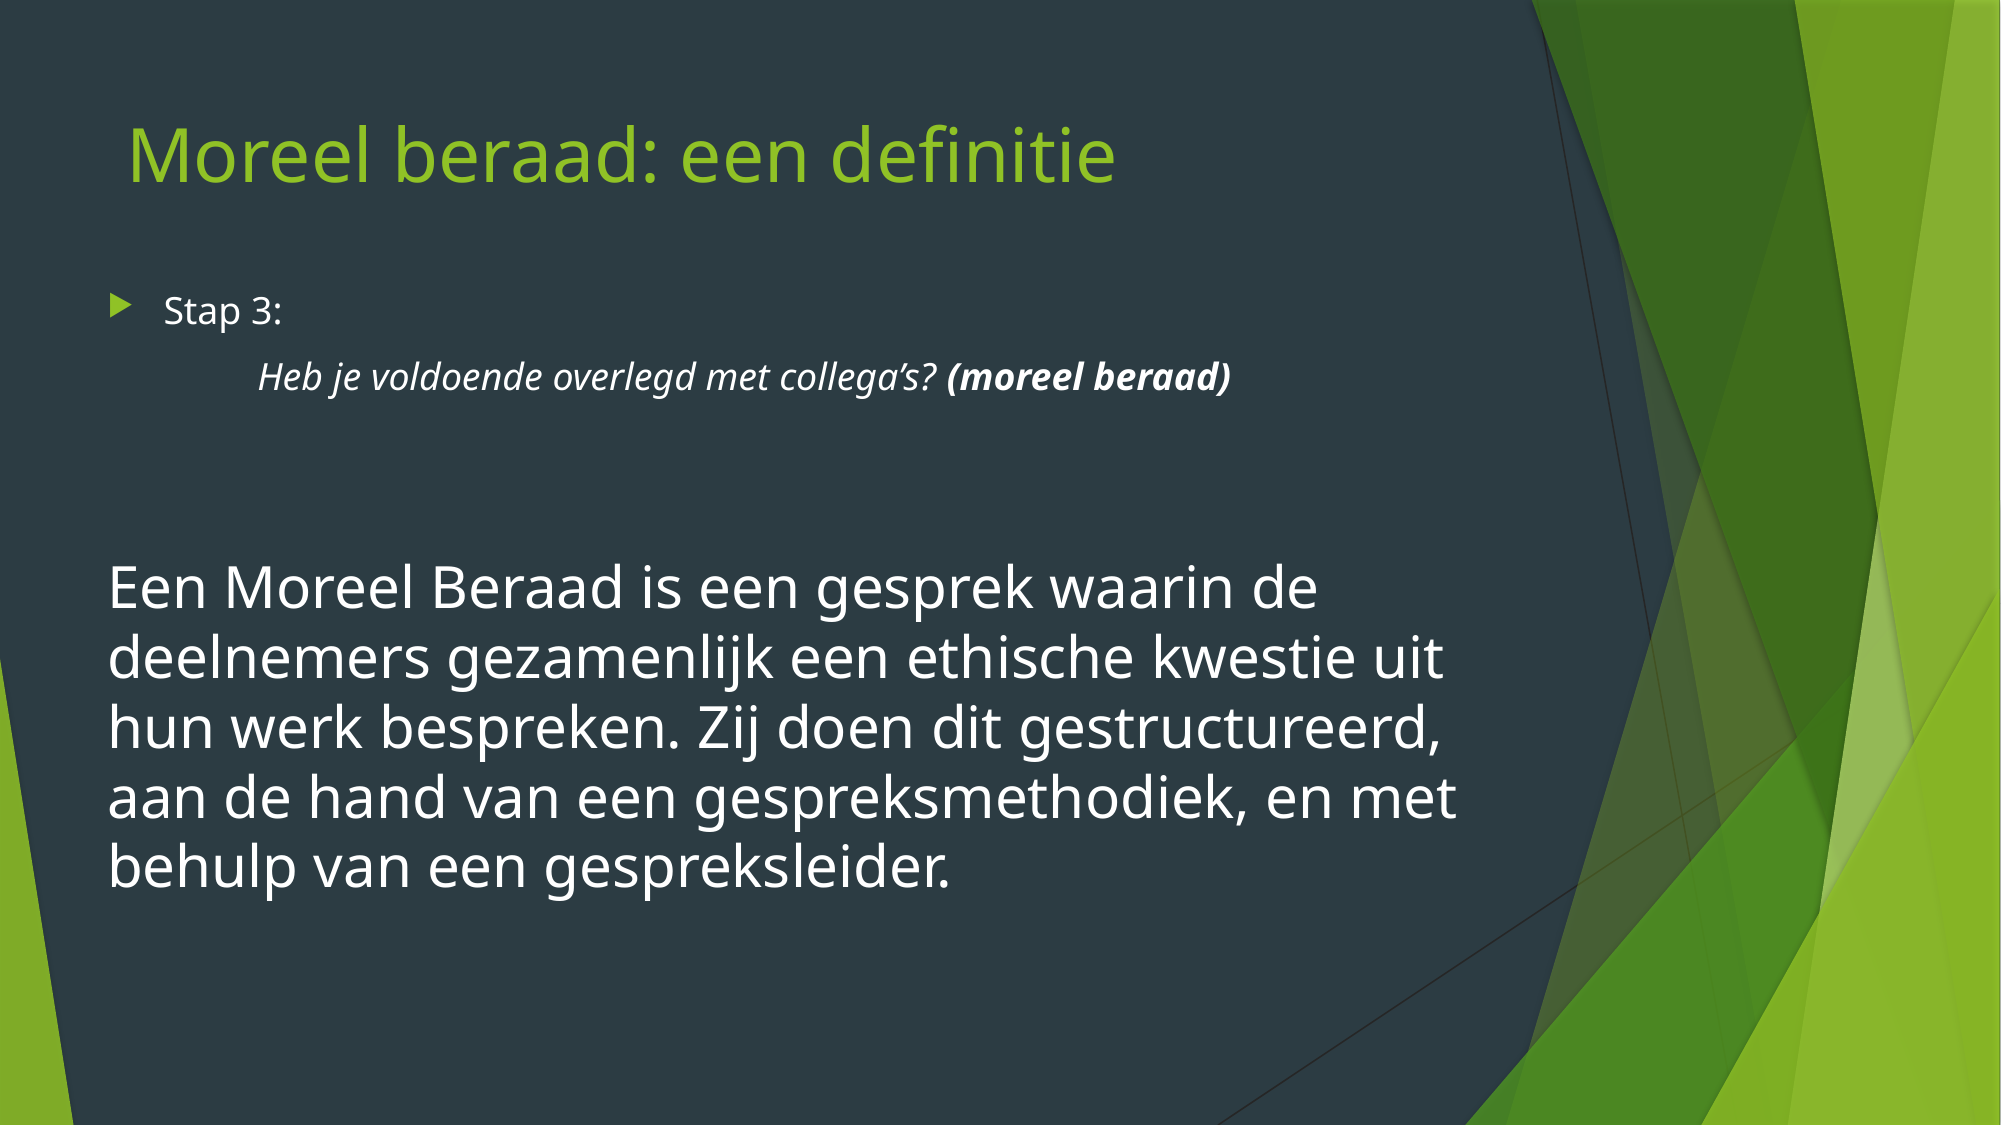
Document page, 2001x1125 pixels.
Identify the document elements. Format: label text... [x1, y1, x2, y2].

title Moreel beraad: een definitie [111, 99, 1522, 317]
list Stap 3: Heb je voldoende overlegd met collega’s? (moreel beraad) Een Moreel Beraad is een gesprek waarin de deelnemers gezamenlijk een ethische kwestie uit hun werk bespreken. Zij doen dit gestructureerd, aan de hand van een gespreksmethodiek, en met behulp van een gespreksleider. [92, 279, 1503, 917]
